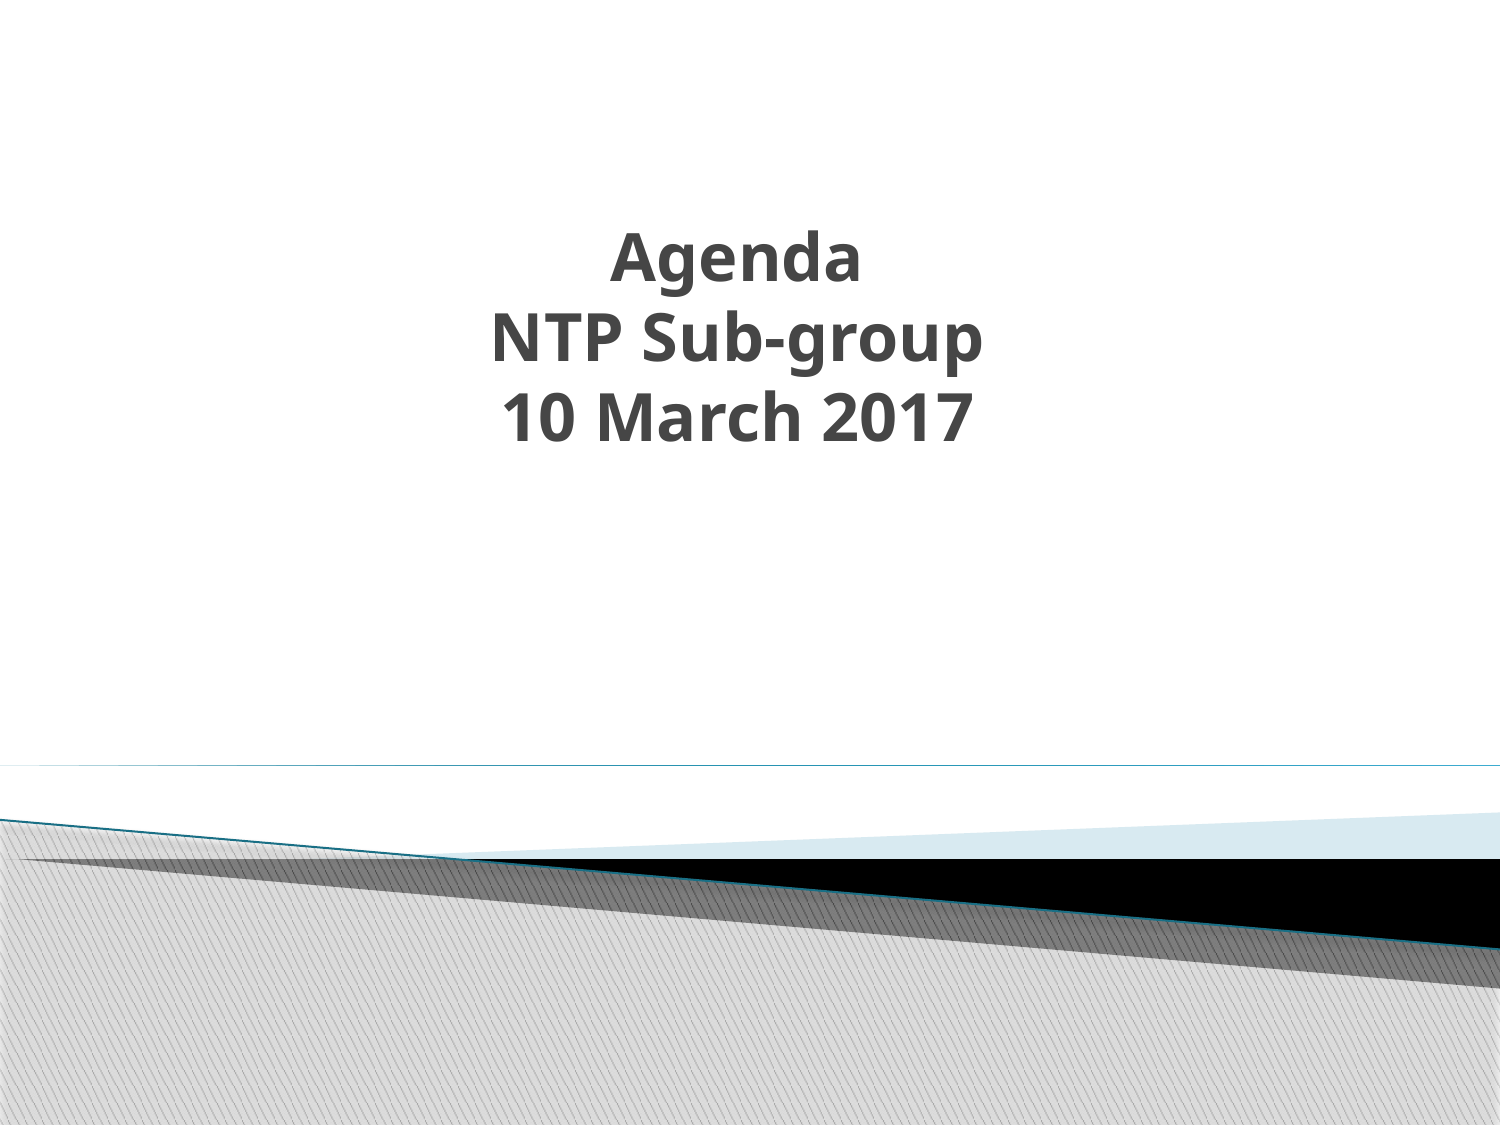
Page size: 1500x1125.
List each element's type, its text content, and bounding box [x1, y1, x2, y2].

picture [5, 859, 1500, 989]
title Agenda NTP Sub-group 10 March 2017 [99, 200, 1375, 463]
